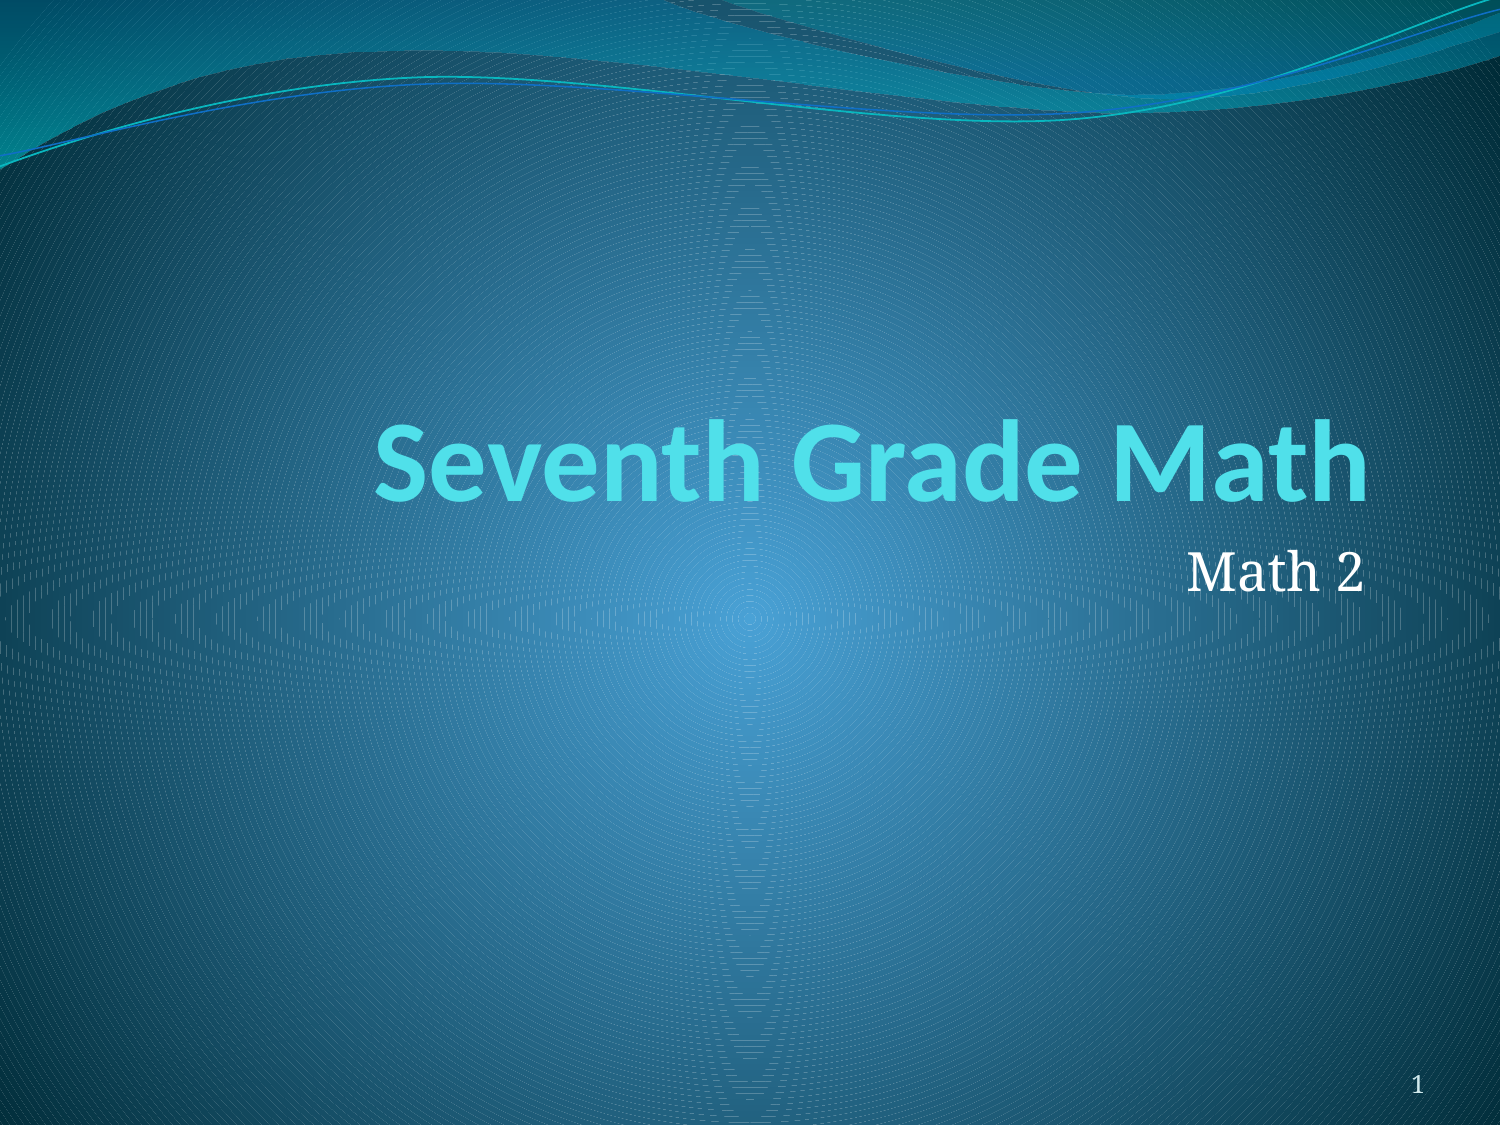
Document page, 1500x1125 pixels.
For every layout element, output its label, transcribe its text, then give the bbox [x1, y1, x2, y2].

slide_number 1 [1299, 1042, 1425, 1103]
title Seventh Grade Math [87, 224, 1376, 525]
subtitle Math 2 [87, 529, 1376, 818]
